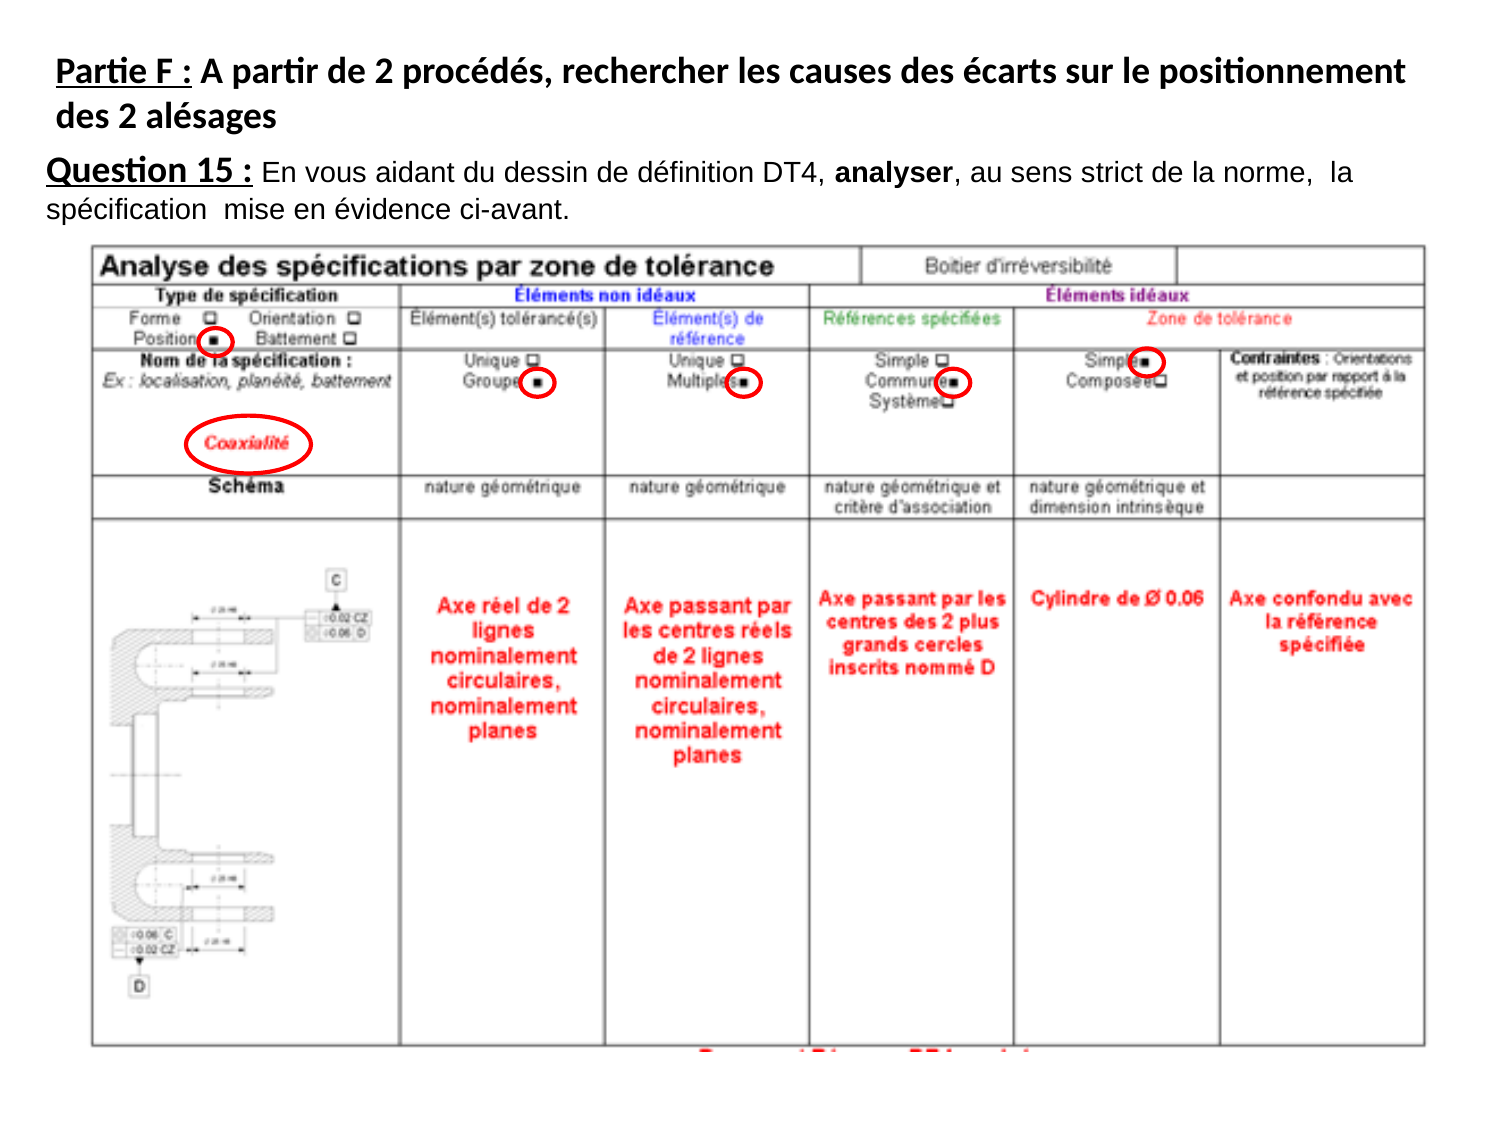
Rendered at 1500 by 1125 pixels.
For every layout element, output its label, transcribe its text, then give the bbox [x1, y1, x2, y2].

text_box Question 15 : En vous aidant du dessin de définition DT4, analyser, au sens strict de la norme, la spécification mise en évidence ci-avant. [31, 137, 1458, 233]
text_box Partie F : A partir de 2 procédés, rechercher les causes des écarts sur le positionnement des 2 alésages [40, 38, 1444, 137]
picture [85, 241, 1434, 1052]
